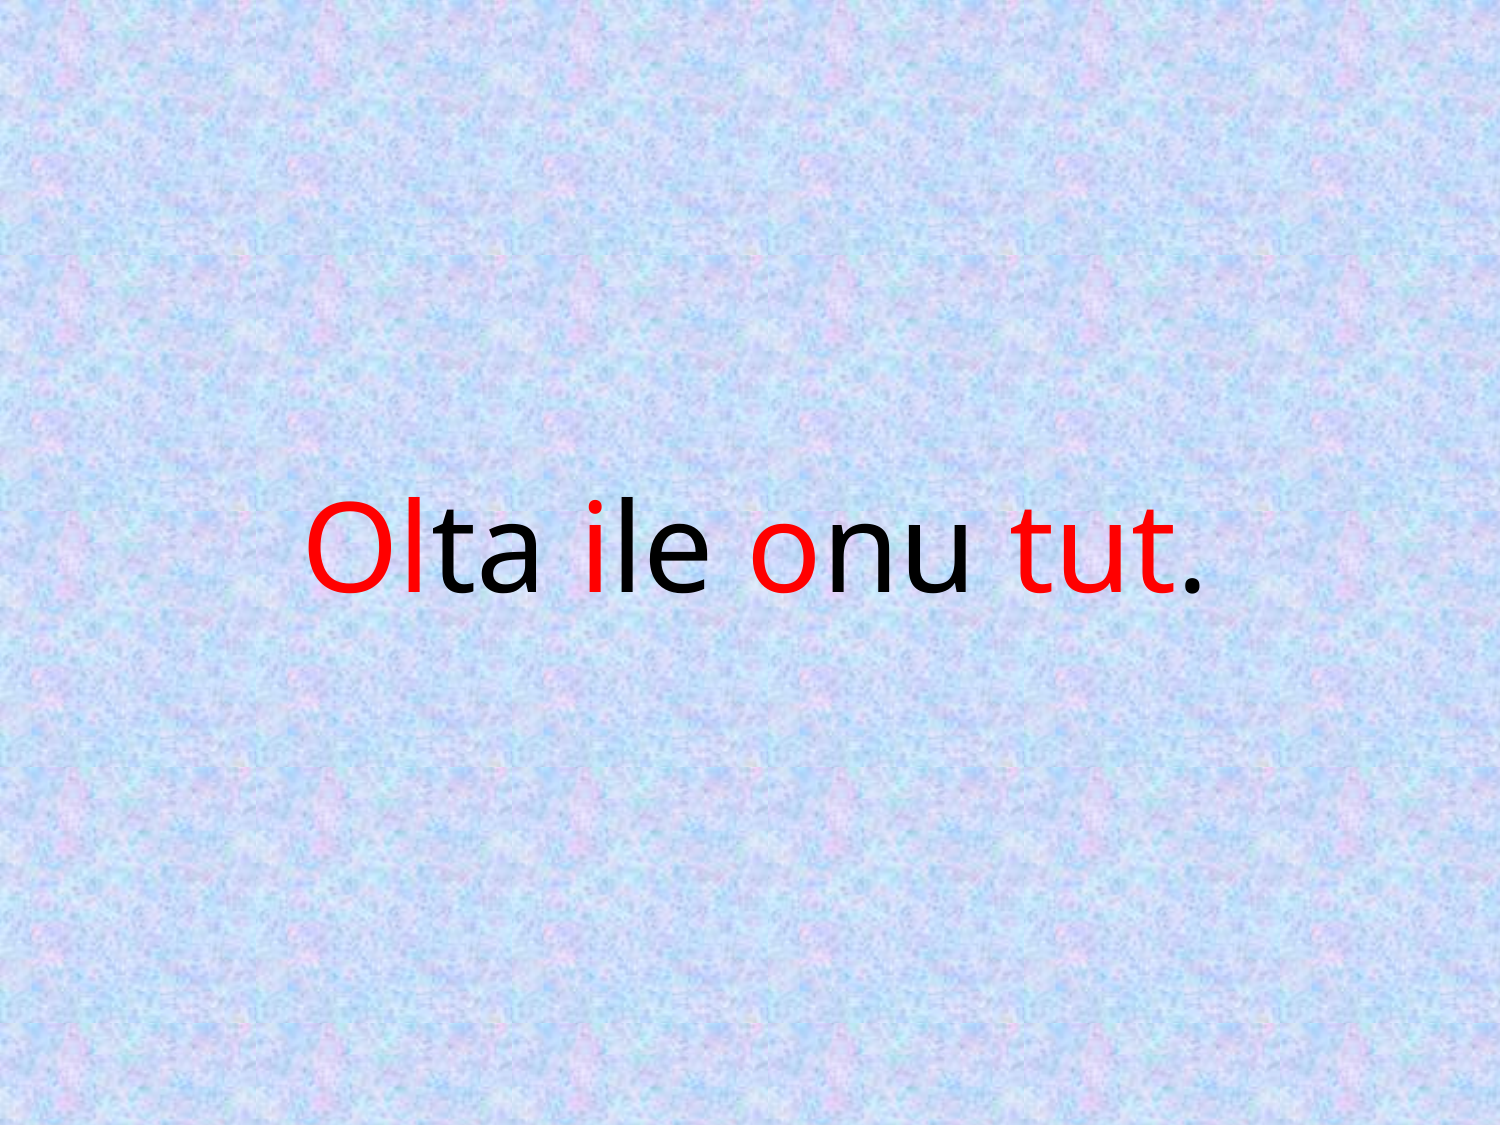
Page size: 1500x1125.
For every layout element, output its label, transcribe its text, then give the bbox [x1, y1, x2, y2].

title Olta ile onu tut. [117, 421, 1393, 663]
picture [0, 0, 1500, 1125]
